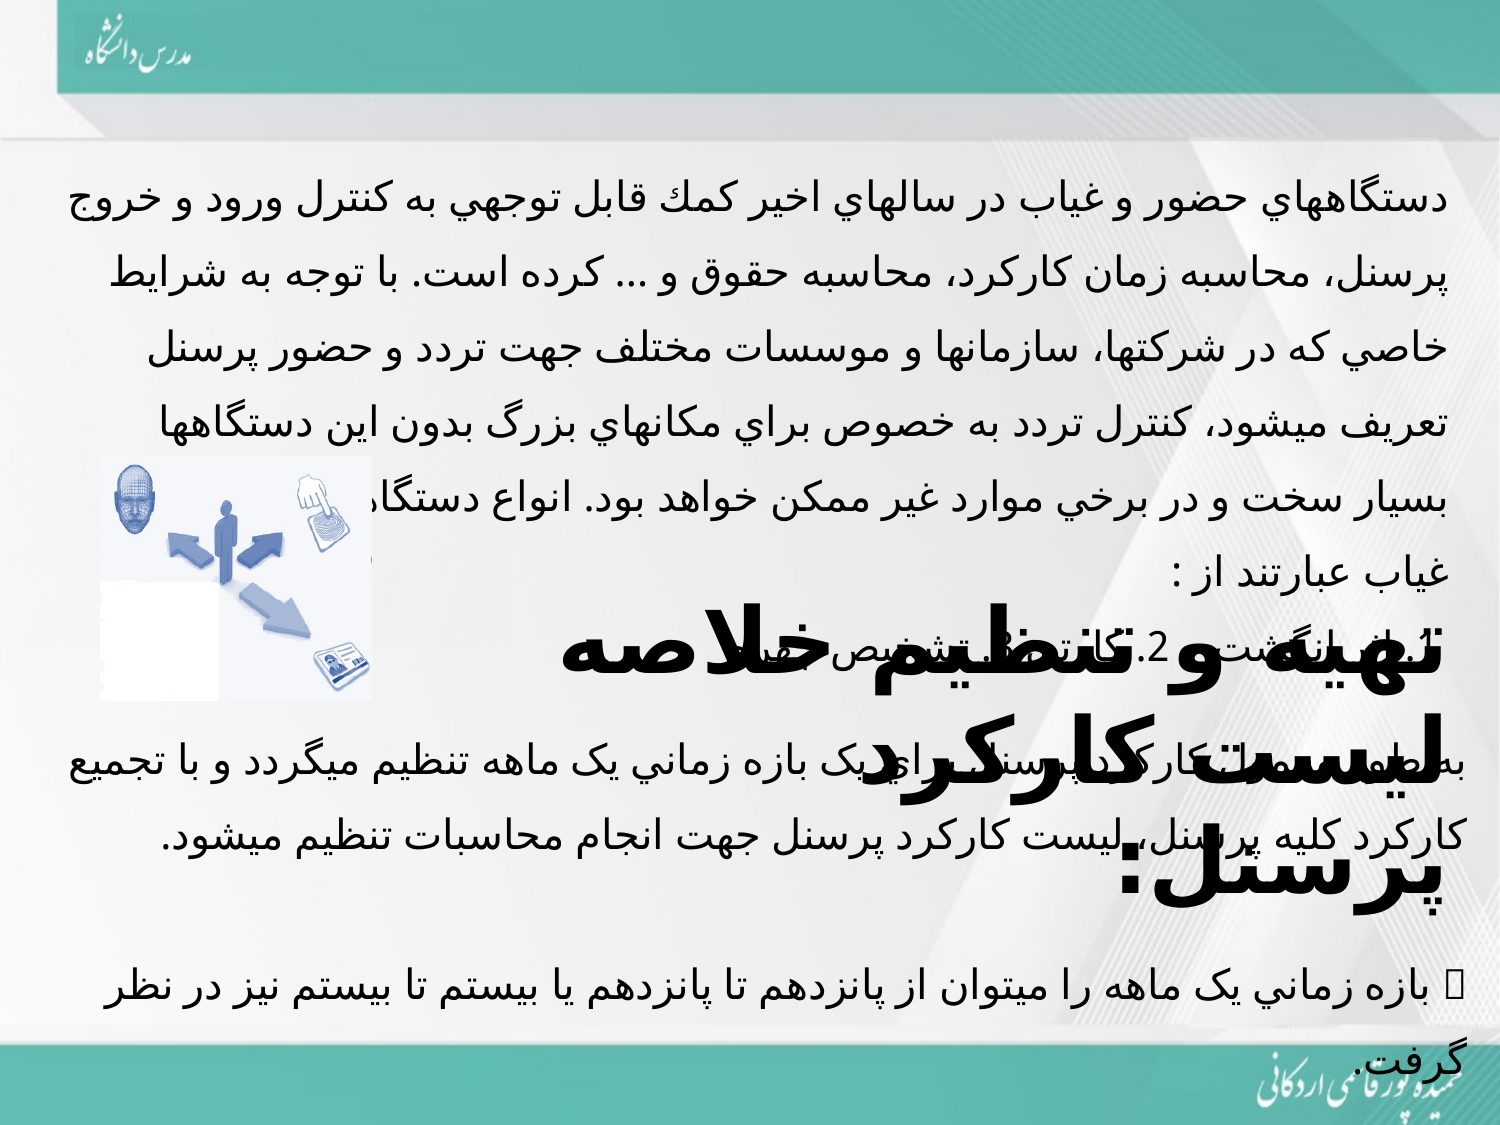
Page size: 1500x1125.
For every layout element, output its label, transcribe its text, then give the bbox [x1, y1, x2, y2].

text_box تهيه و تنظيم خلاصه ليست کارکرد پرسنل: [501, 574, 1465, 919]
text_box دستگاههاي حضور و غياب در سالهاي اخير كمك قابل توجهي به كنترل ورود و خروج پرسنل، محاسبه زمان كاركرد، محاسبه حقوق و ... كرده است. با توجه به شرايط خاصي كه در شركتها، سازمانها و موسسات مختلف جهت تردد و حضور پرسنل تعريف مي­شود، كنترل تردد به خصوص براي مكانهاي بزرگ بدون اين دستگاهها بسيار سخت و در برخي موارد غير ممكن خواهد بود. انواع دستگاههاي حضور و غياب عبارتند از : 1. اثر انگشت 2. کارتي 3. تشخيص چهره [41, 137, 1465, 634]
picture [0, 0, 1500, 1125]
text_box به طور معمول کارکرد پرسنل براي يک بازه زماني يک ماهه تنظيم مي­گردد و با تجميع کارکرد کليه پرسنل، ليست کارکرد پرسنل جهت انجام محاسبات تنظيم مي­شود.  بازه زماني يک ماهه را مي­توان از پانزدهم تا پانزدهم يا بيستم تا بيستم نيز در نظر گرفت. [41, 700, 1483, 973]
